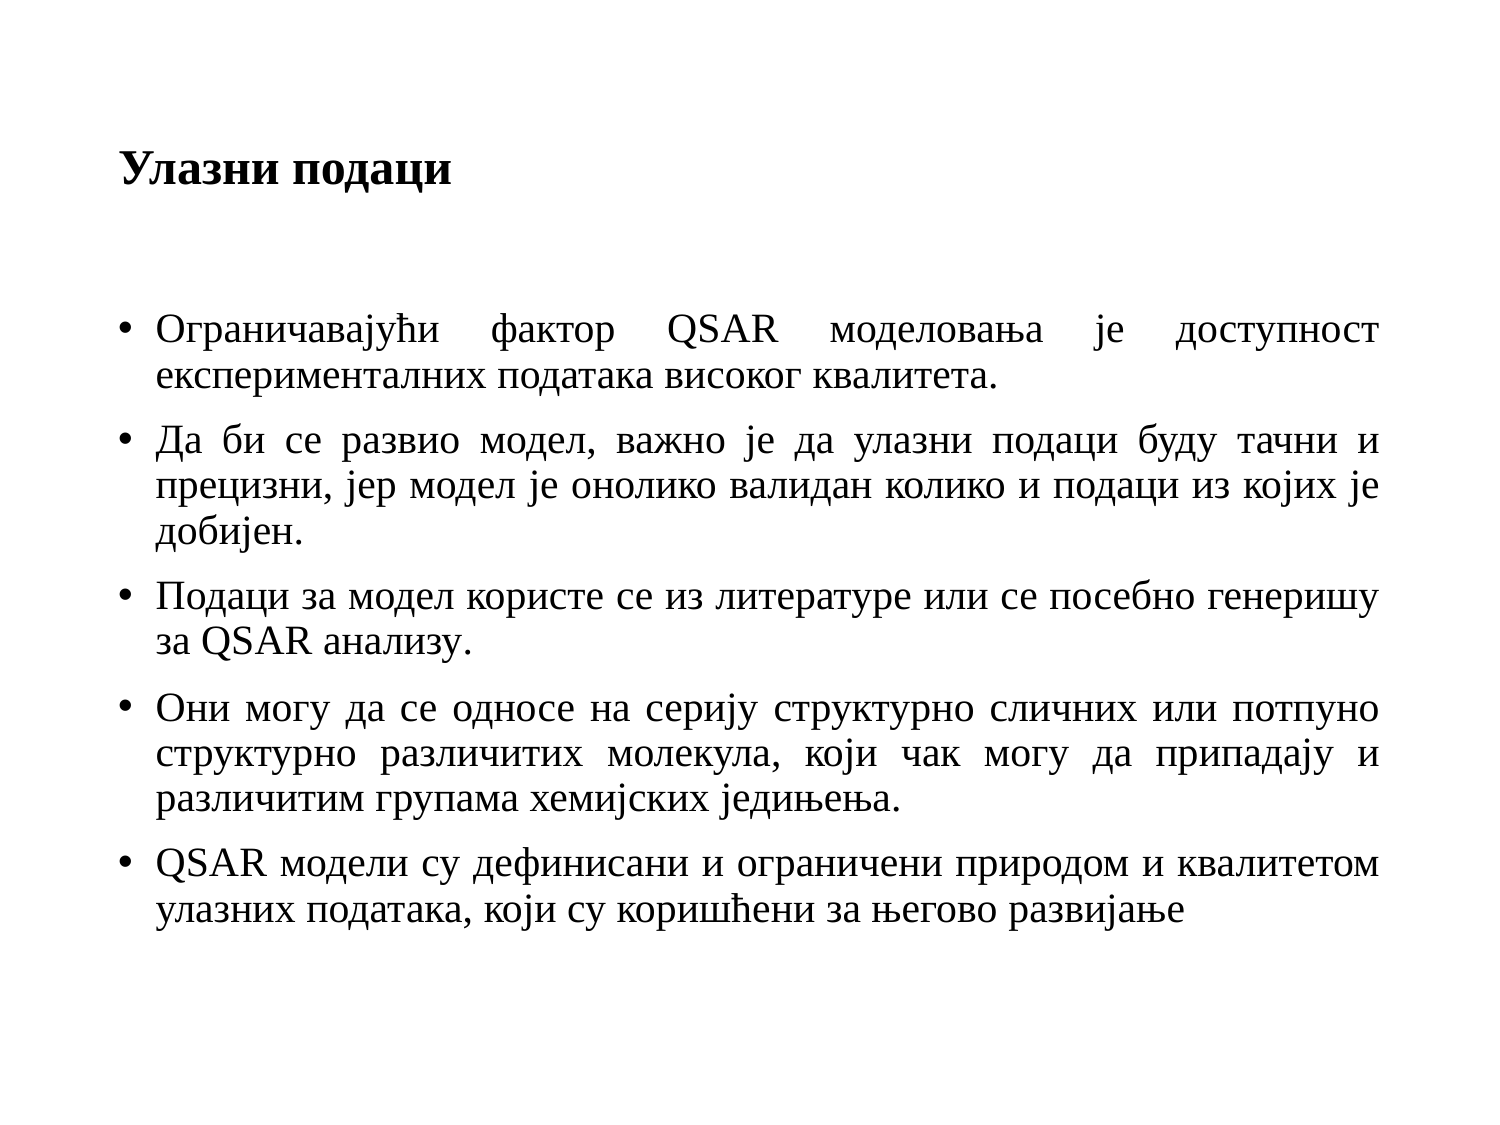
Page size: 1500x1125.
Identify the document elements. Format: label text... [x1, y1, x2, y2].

list Ограничавајући фактор QSAR моделовања је доступност експерименталних података високог квалитета. Да би се развио модел, важно је да улазни подаци буду тачни и прецизни, јер модел је онолико валидан колико и подаци из којих је добијен. Подаци за модел користе се из литературе или се посебно генеришу за QSAR анализу. Они могу да се односе на серију структурно сличних или потпуно структурно различитих молекула, који чак могу да припадају и различитим групама хемијских једињења. QSAR модели су дефинисани и ограничени природом и квалитетом улазних података, који су коришћени за његово развијање [103, 299, 1395, 1014]
title Улазни подаци [103, 59, 1397, 278]
